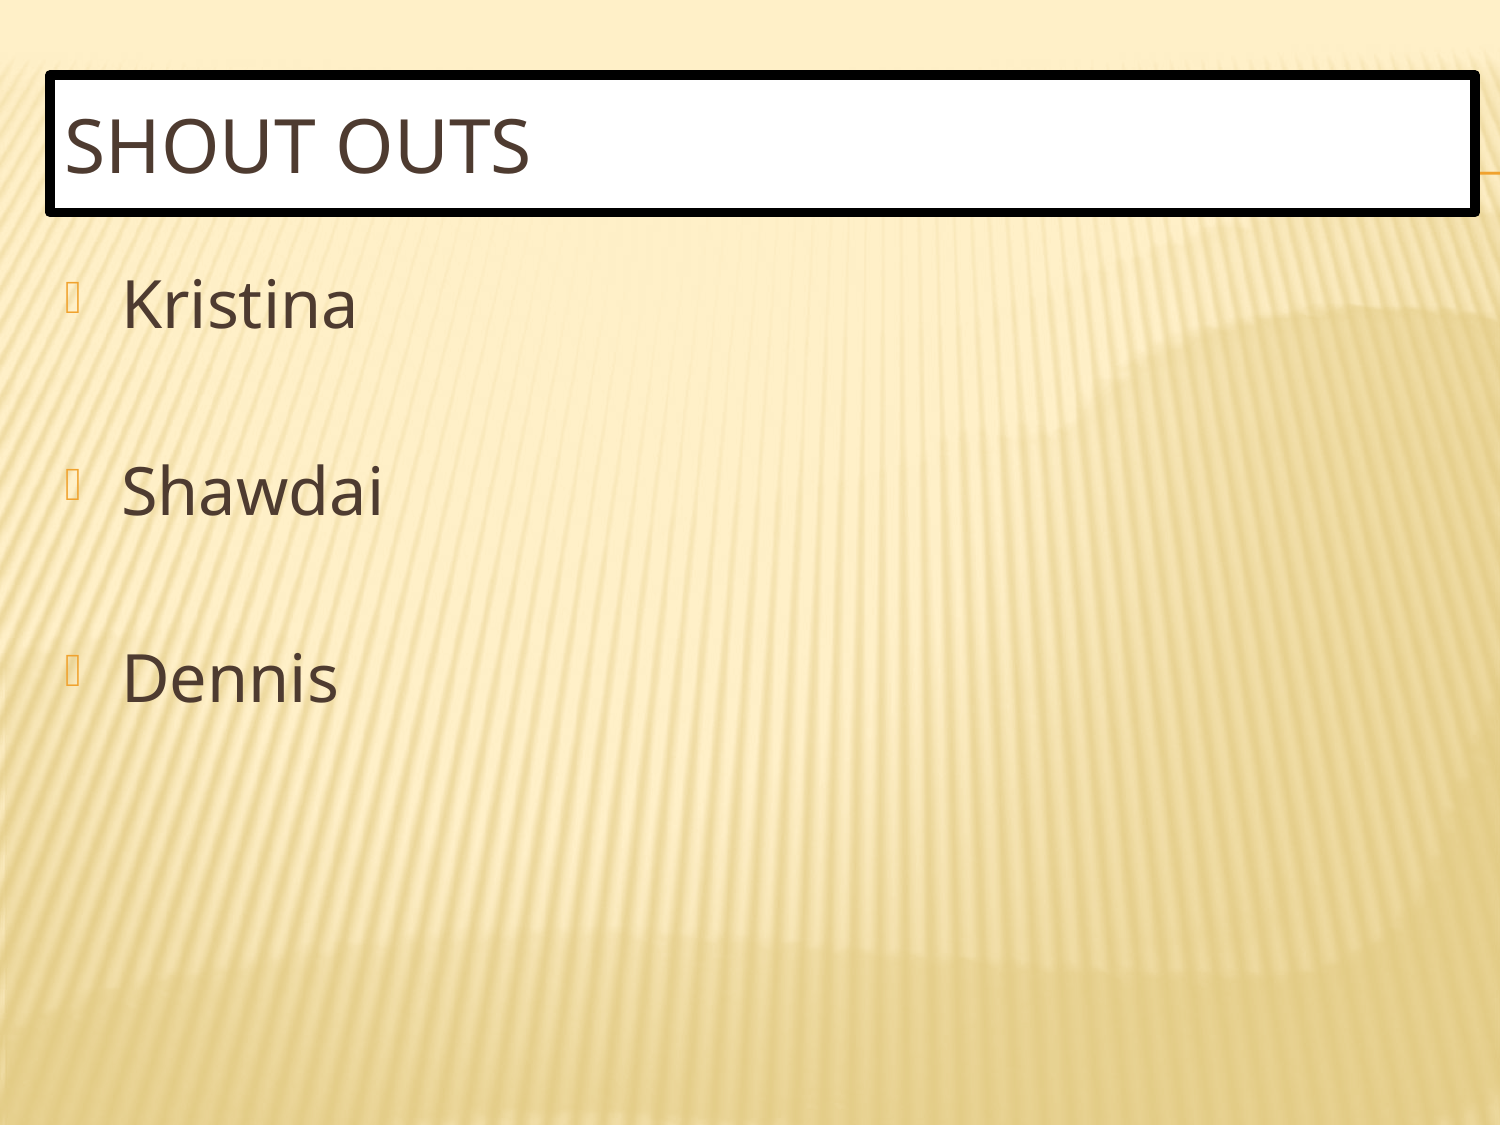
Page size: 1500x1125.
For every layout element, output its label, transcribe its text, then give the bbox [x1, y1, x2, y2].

list Kristina Shawdai Dennis [50, 254, 1475, 998]
title Shout outs [50, 75, 1475, 213]
